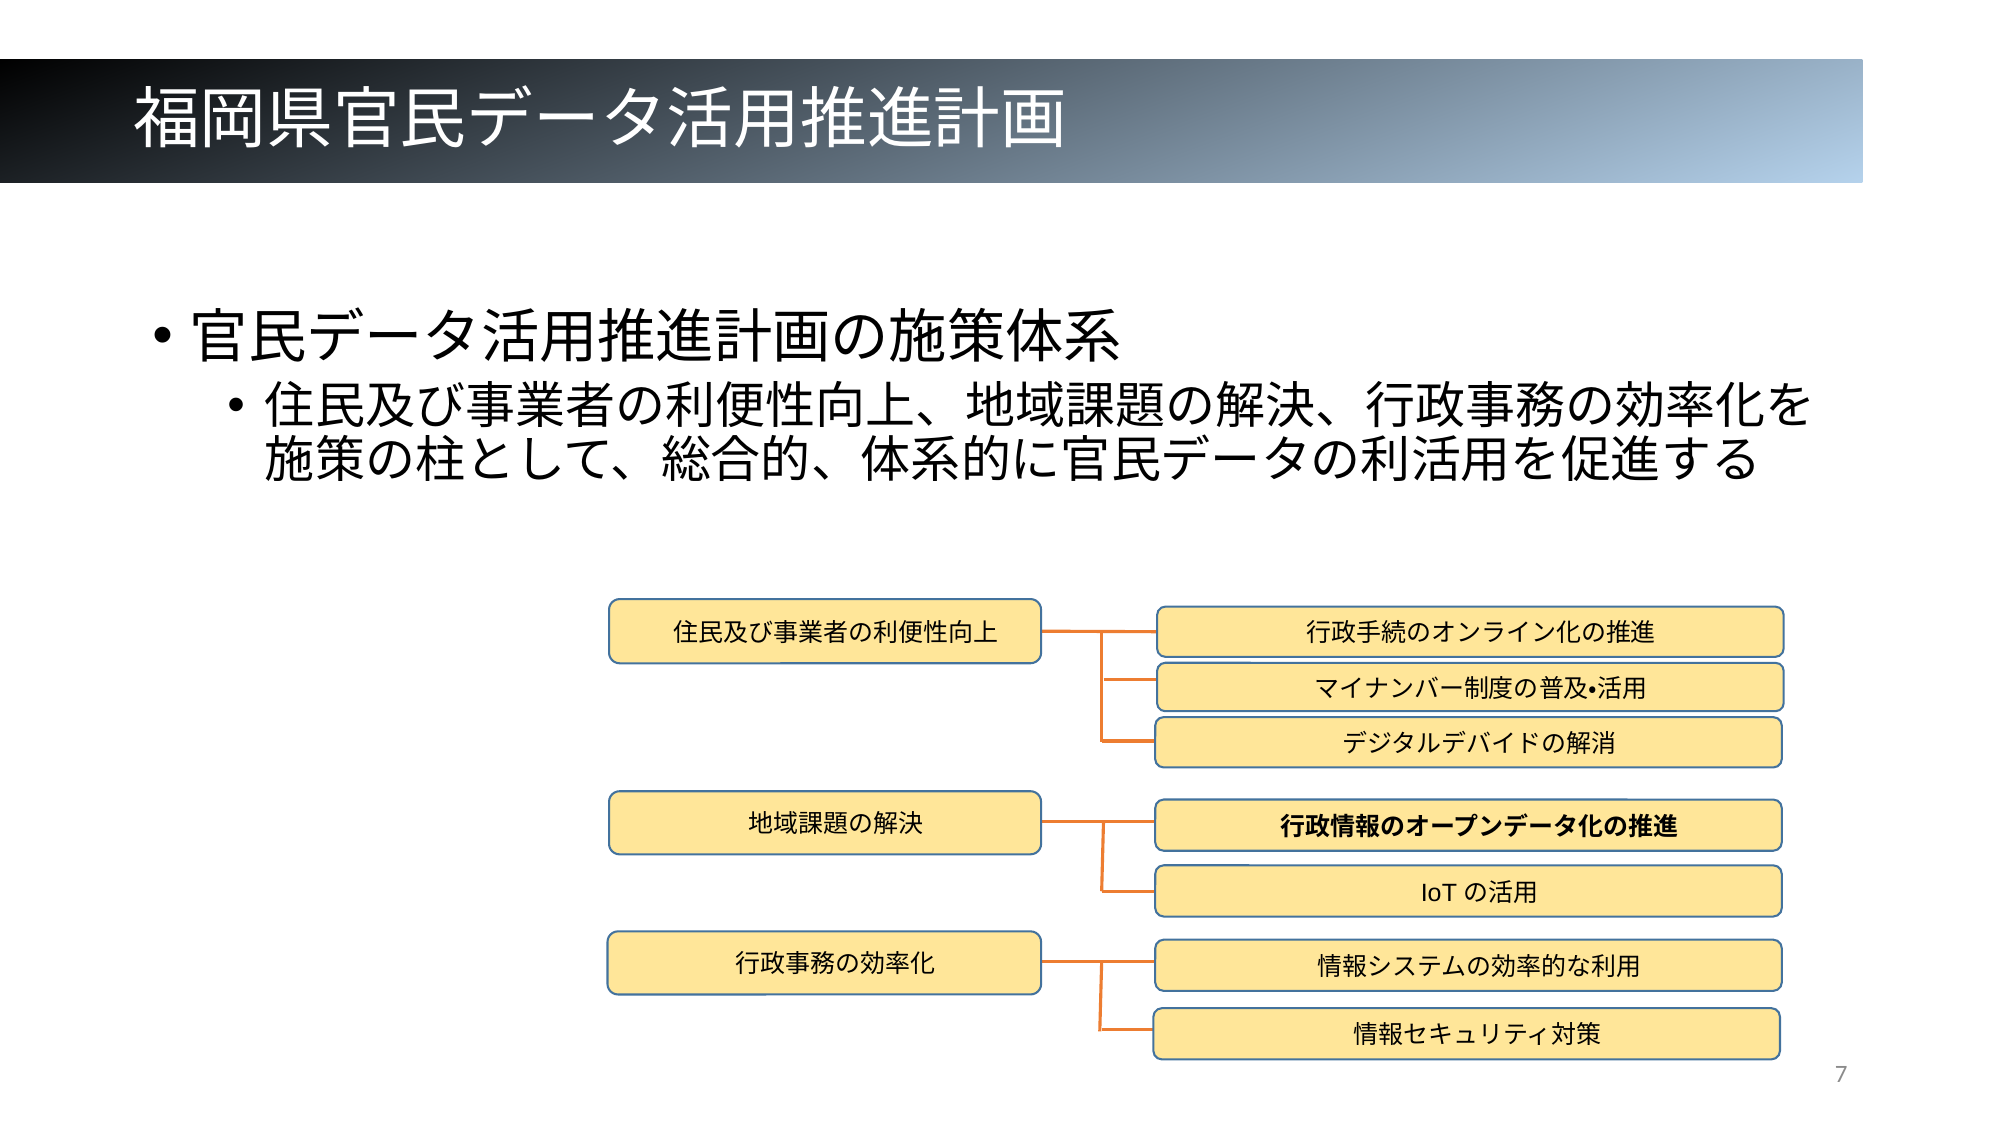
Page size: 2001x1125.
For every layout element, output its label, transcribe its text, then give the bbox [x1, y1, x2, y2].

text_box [607, 599, 1784, 1060]
title 福岡県官民データ活用推進計画 [0, 59, 1863, 183]
slide_number 7 [1412, 1042, 1863, 1103]
list 官民データ活用推進計画の施策体系 住民及び事業者の利便性向上、地域課題の解決、行政事務の効率化を施策の柱として、総合的、体系的に官民データの利活用を促進する [137, 299, 1863, 1014]
